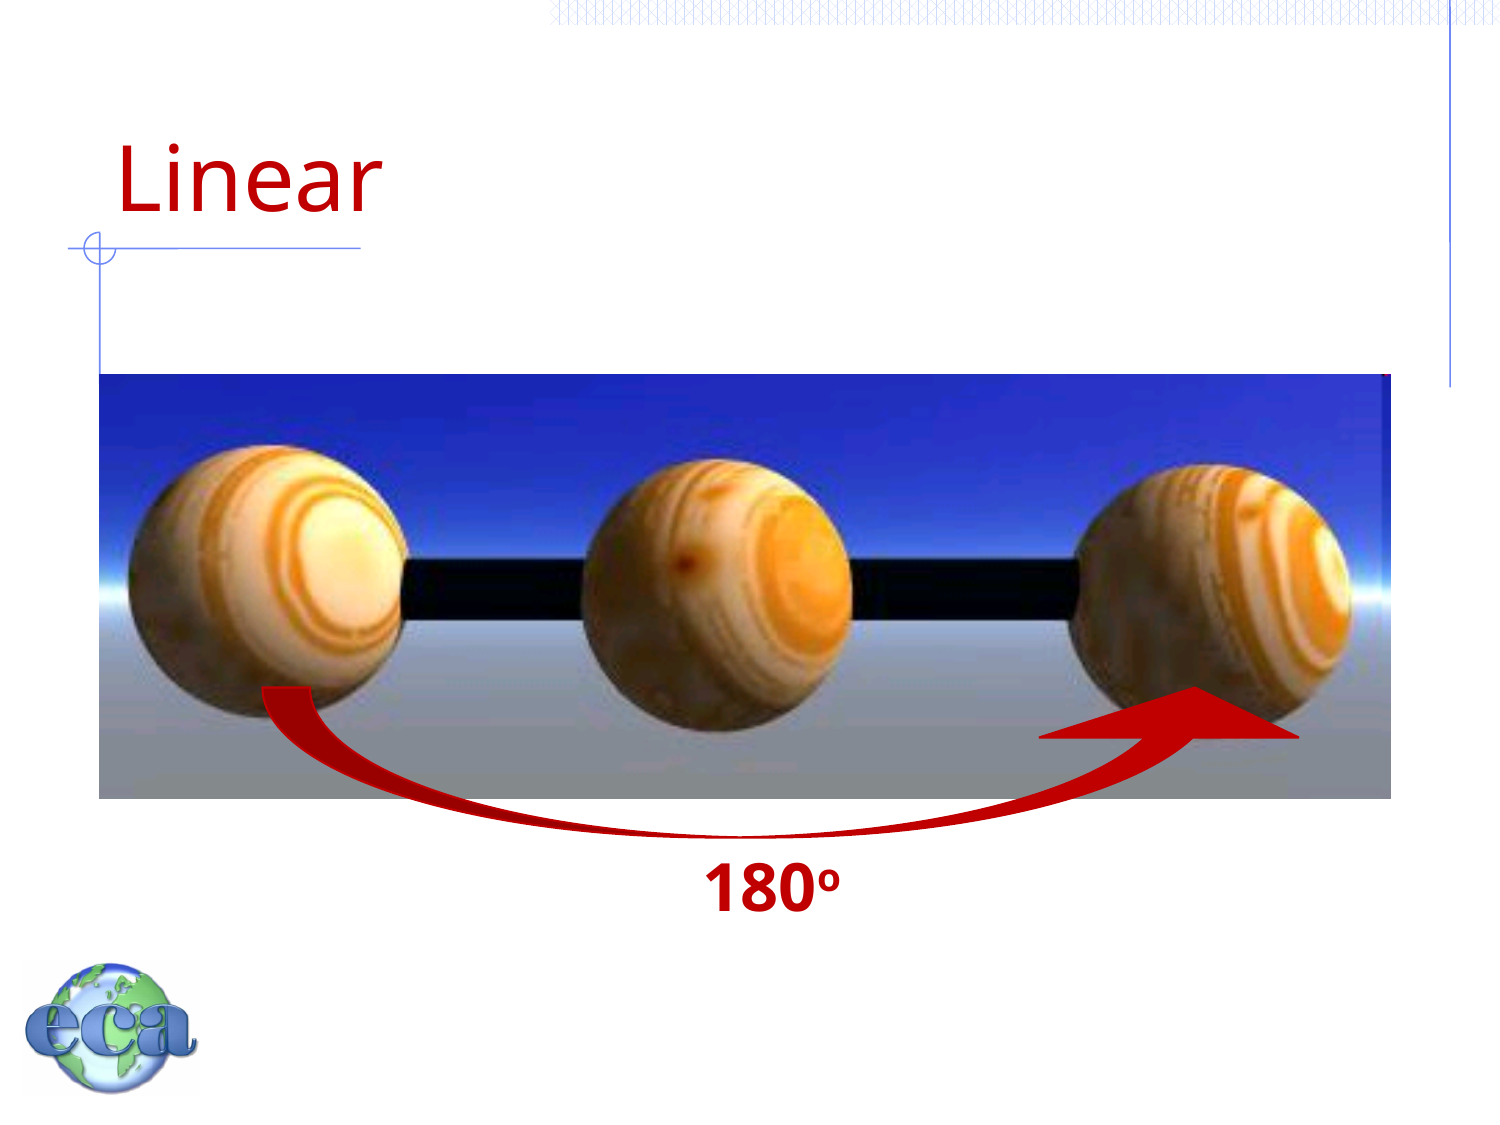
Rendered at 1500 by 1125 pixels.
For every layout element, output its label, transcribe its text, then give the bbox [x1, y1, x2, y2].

title Linear [99, 49, 1376, 238]
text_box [99, 374, 1391, 933]
picture [23, 960, 200, 1096]
